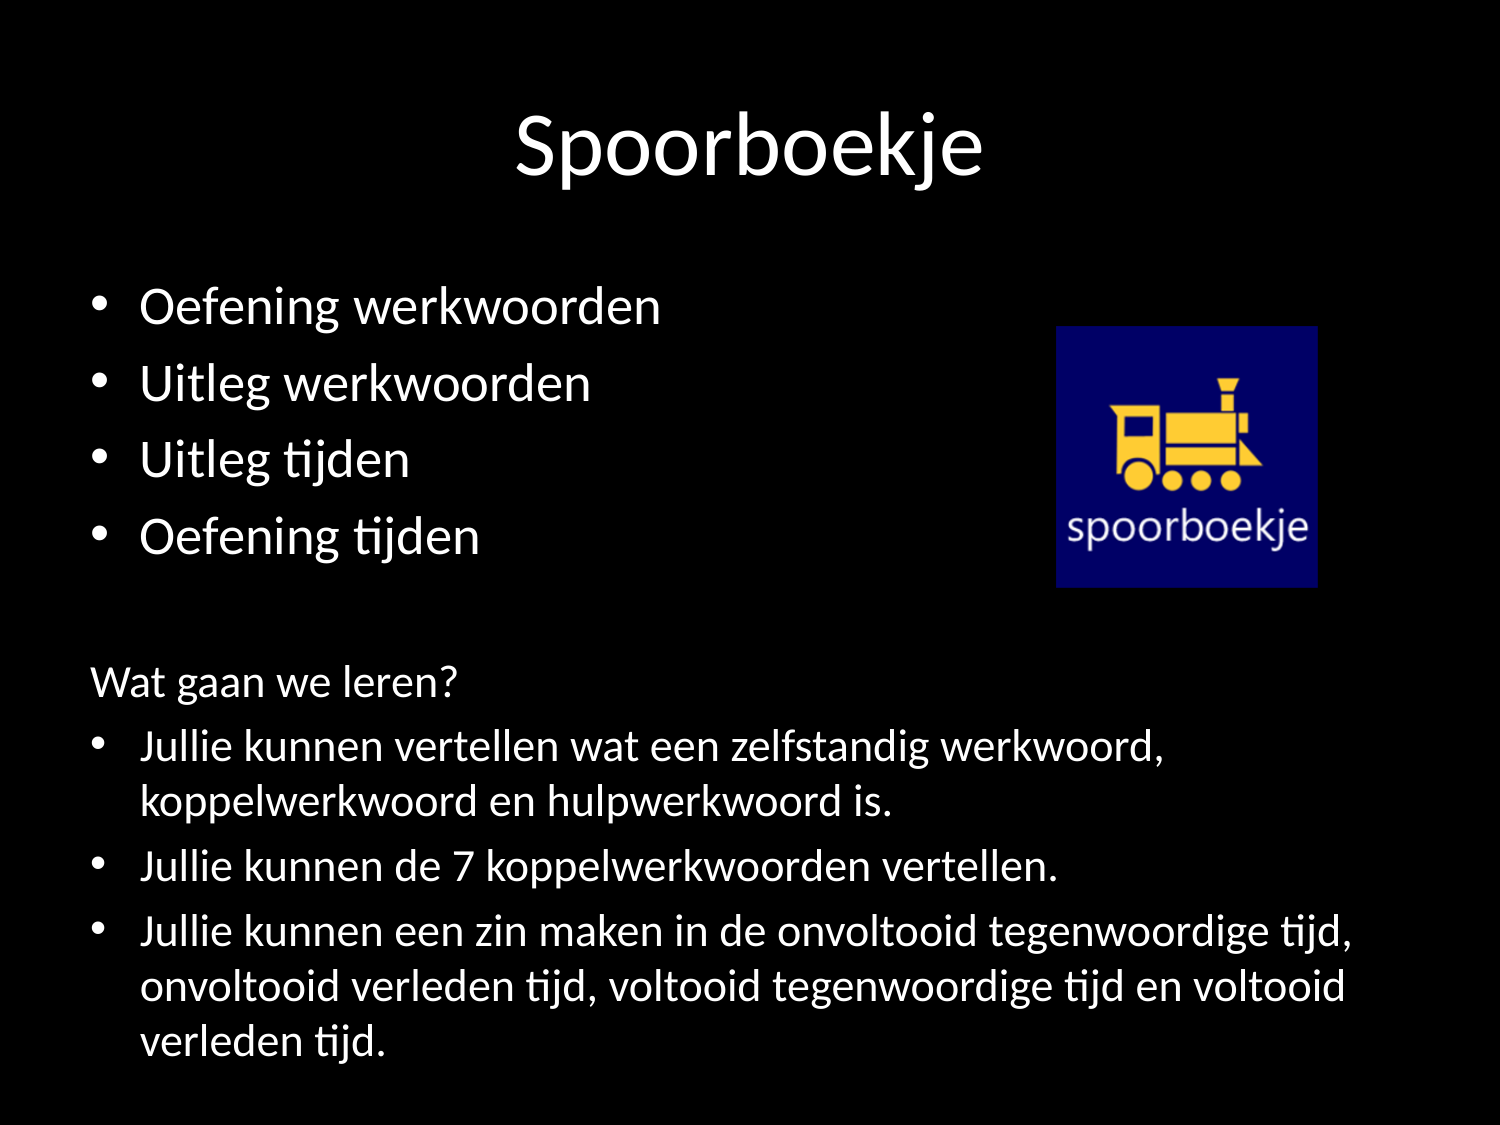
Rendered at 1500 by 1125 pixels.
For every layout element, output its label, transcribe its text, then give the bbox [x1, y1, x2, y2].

picture [1055, 326, 1319, 589]
list Oefening werkwoorden Uitleg werkwoorden Uitleg tijden Oefening tijden Wat gaan we leren? Jullie kunnen vertellen wat een zelfstandig werkwoord, koppelwerkwoord en hulpwerkwoord is. Jullie kunnen de 7 koppelwerkwoorden vertellen. Jullie kunnen een zin maken in de onvoltooid tegenwoordige tijd, onvoltooid verleden tijd, voltooid tegenwoordige tijd en voltooid verleden tijd. [75, 262, 1425, 1083]
title Spoorboekje [75, 45, 1425, 233]
